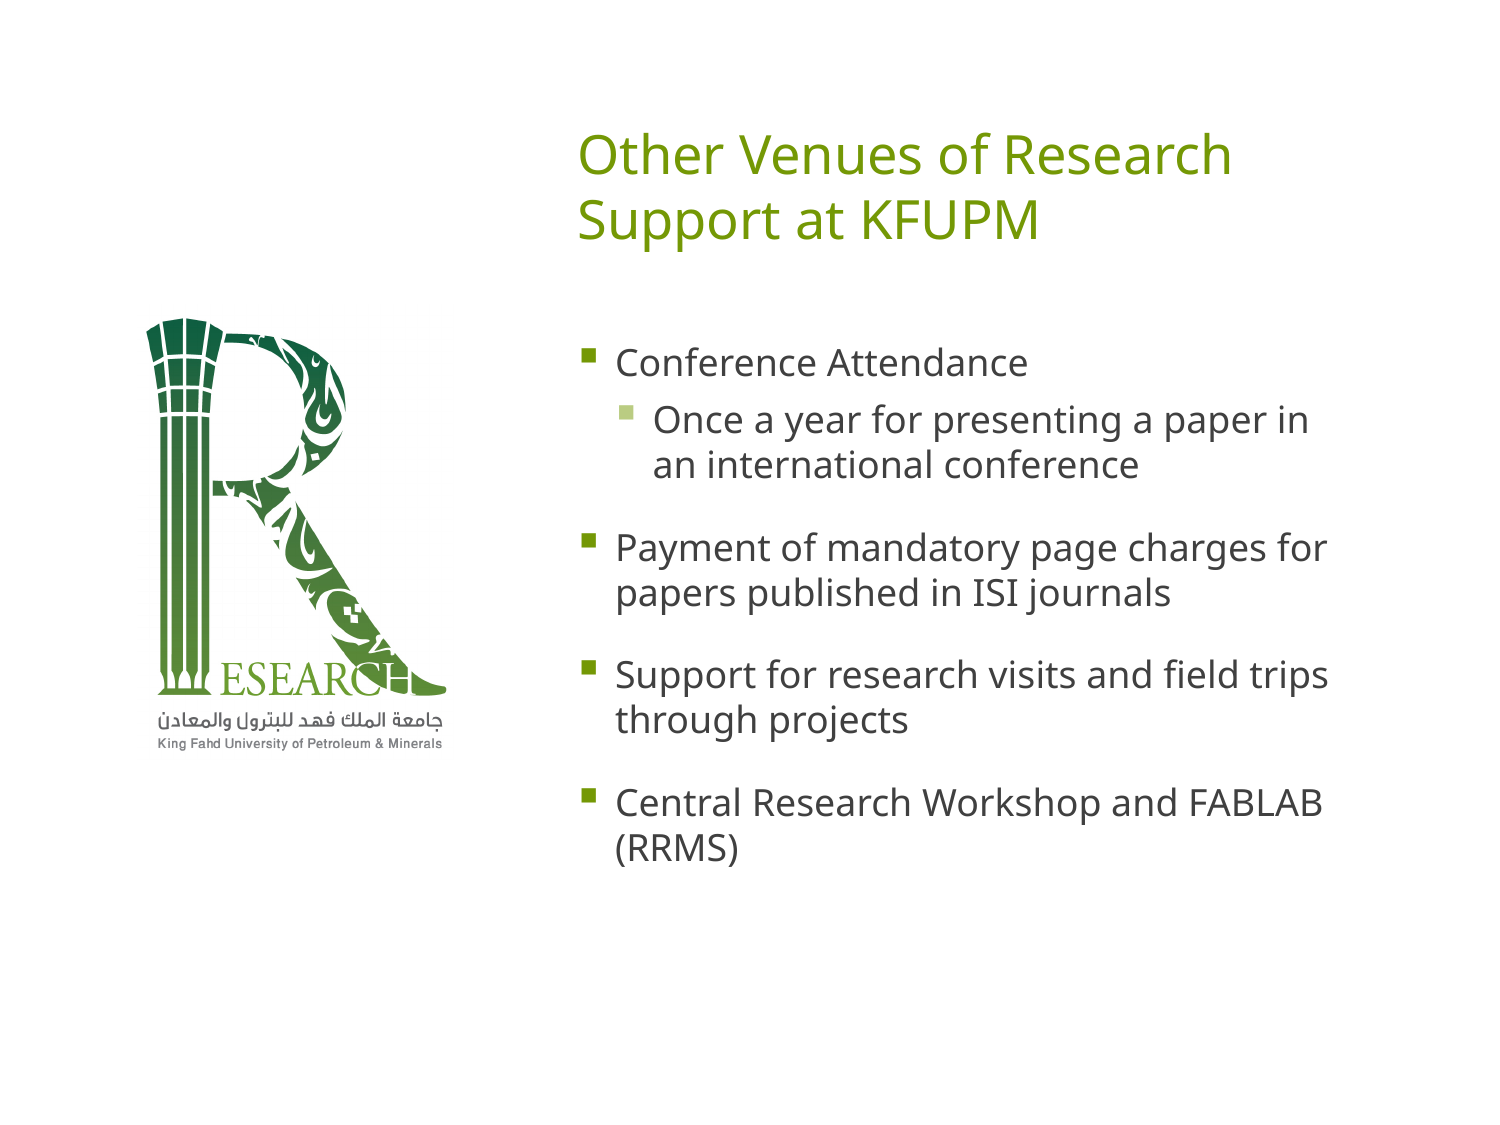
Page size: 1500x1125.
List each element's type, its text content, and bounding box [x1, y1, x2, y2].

picture [137, 304, 454, 760]
title Other Venues of Research Support at KFUPM [562, 112, 1375, 258]
list Conference Attendance Once a year for presenting a paper in an international conference Payment of mandatory page charges for papers published in ISI journals Support for research visits and field trips through projects Central Research Workshop and FABLAB (RRMS) [562, 331, 1374, 1005]
